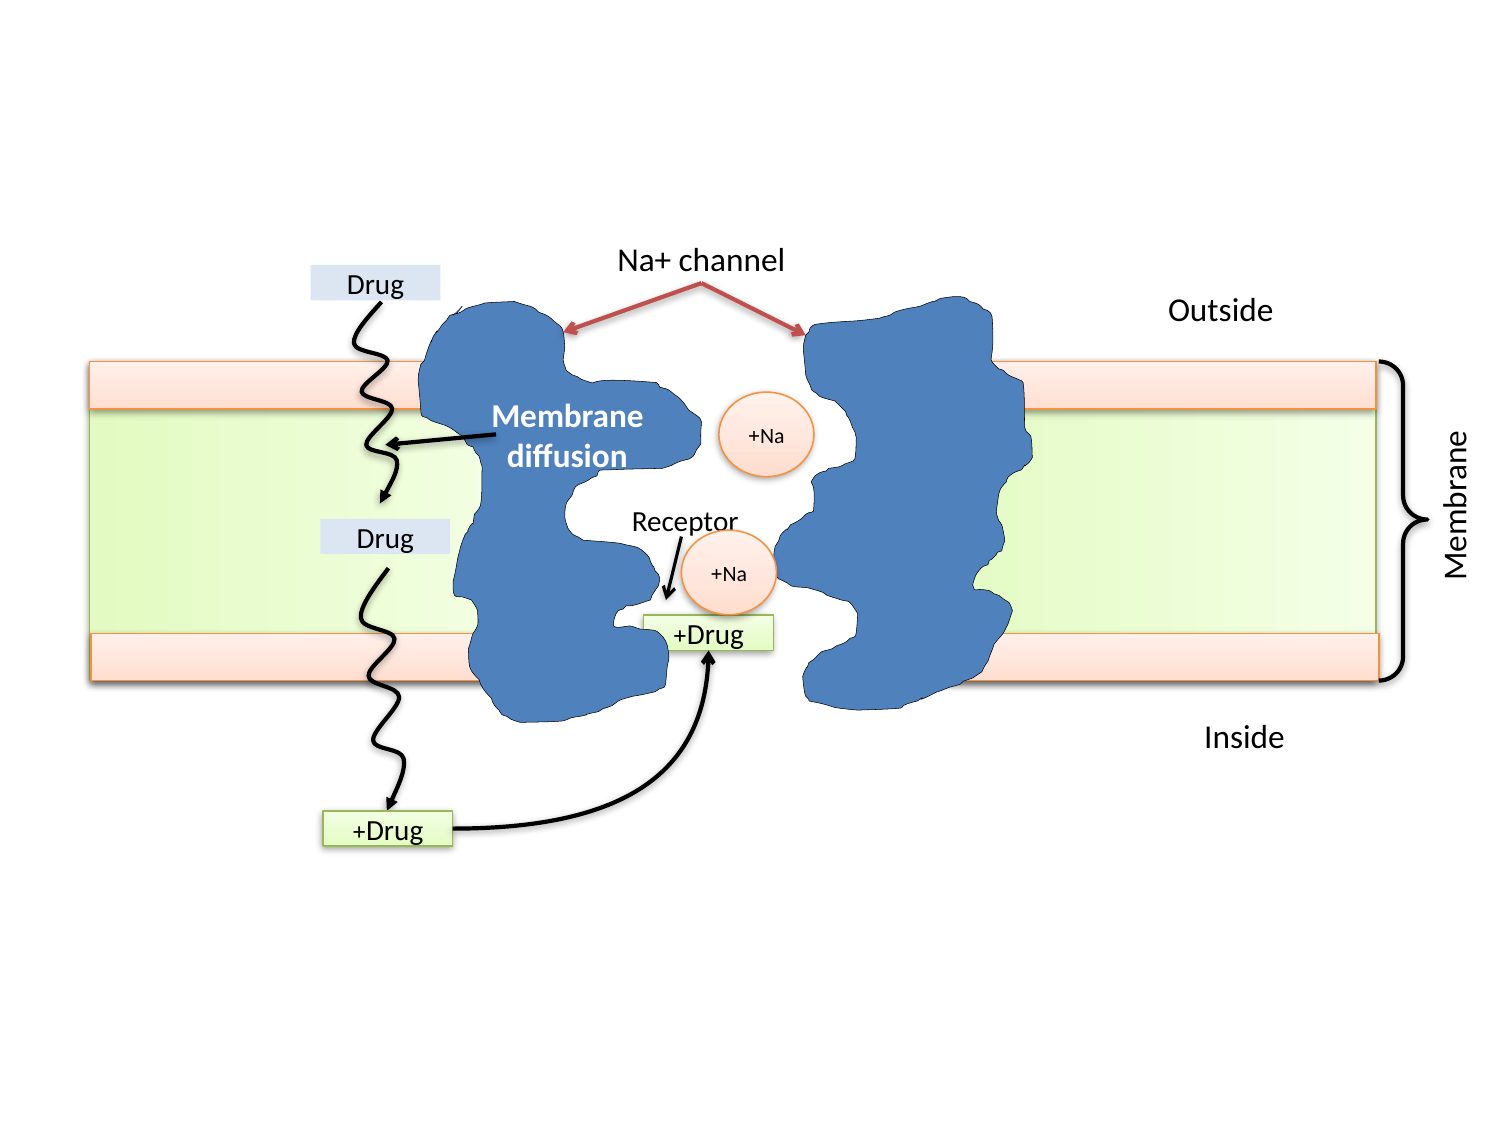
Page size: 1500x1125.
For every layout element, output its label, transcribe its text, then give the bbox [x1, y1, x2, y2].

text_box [563, 231, 826, 336]
text_box Drug+ [322, 810, 453, 847]
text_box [452, 650, 709, 829]
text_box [665, 536, 682, 601]
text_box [385, 434, 497, 446]
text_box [1092, 282, 1479, 762]
text_box [371, 732, 407, 808]
text_box Drug [308, 263, 442, 294]
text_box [89, 296, 1087, 723]
